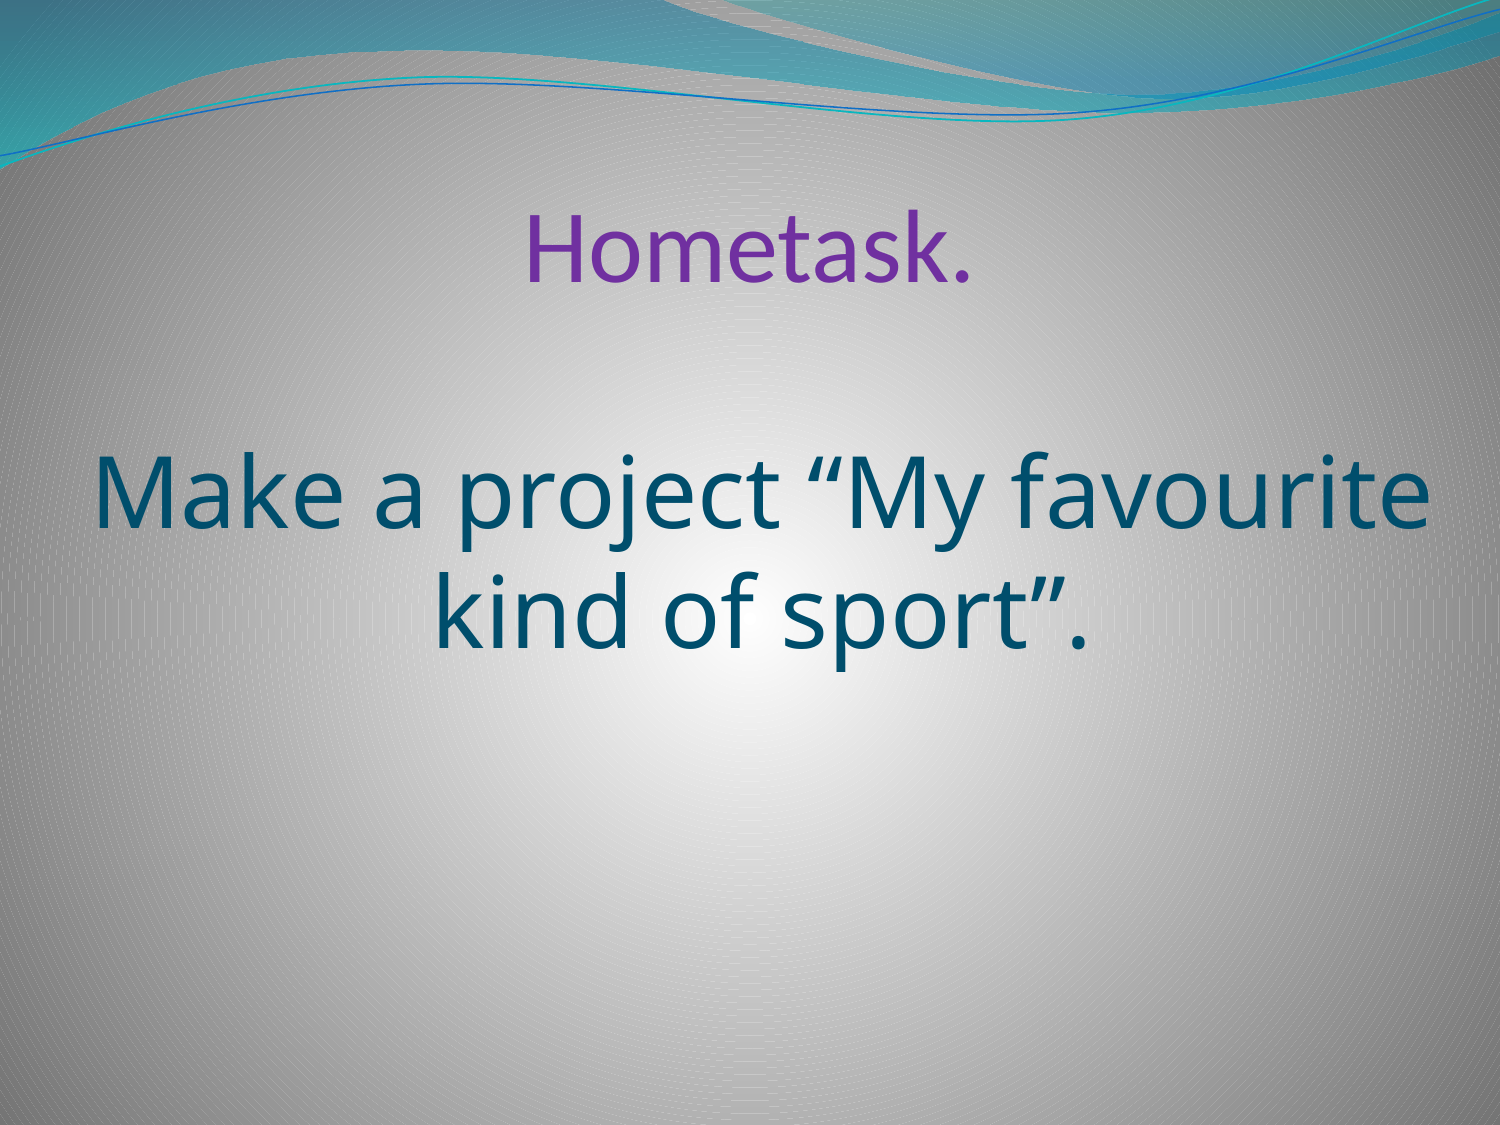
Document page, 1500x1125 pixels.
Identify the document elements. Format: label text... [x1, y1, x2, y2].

title Hometask. [75, 115, 1425, 303]
list Make a project “My favourite kind of sport”. [64, 420, 1461, 536]
